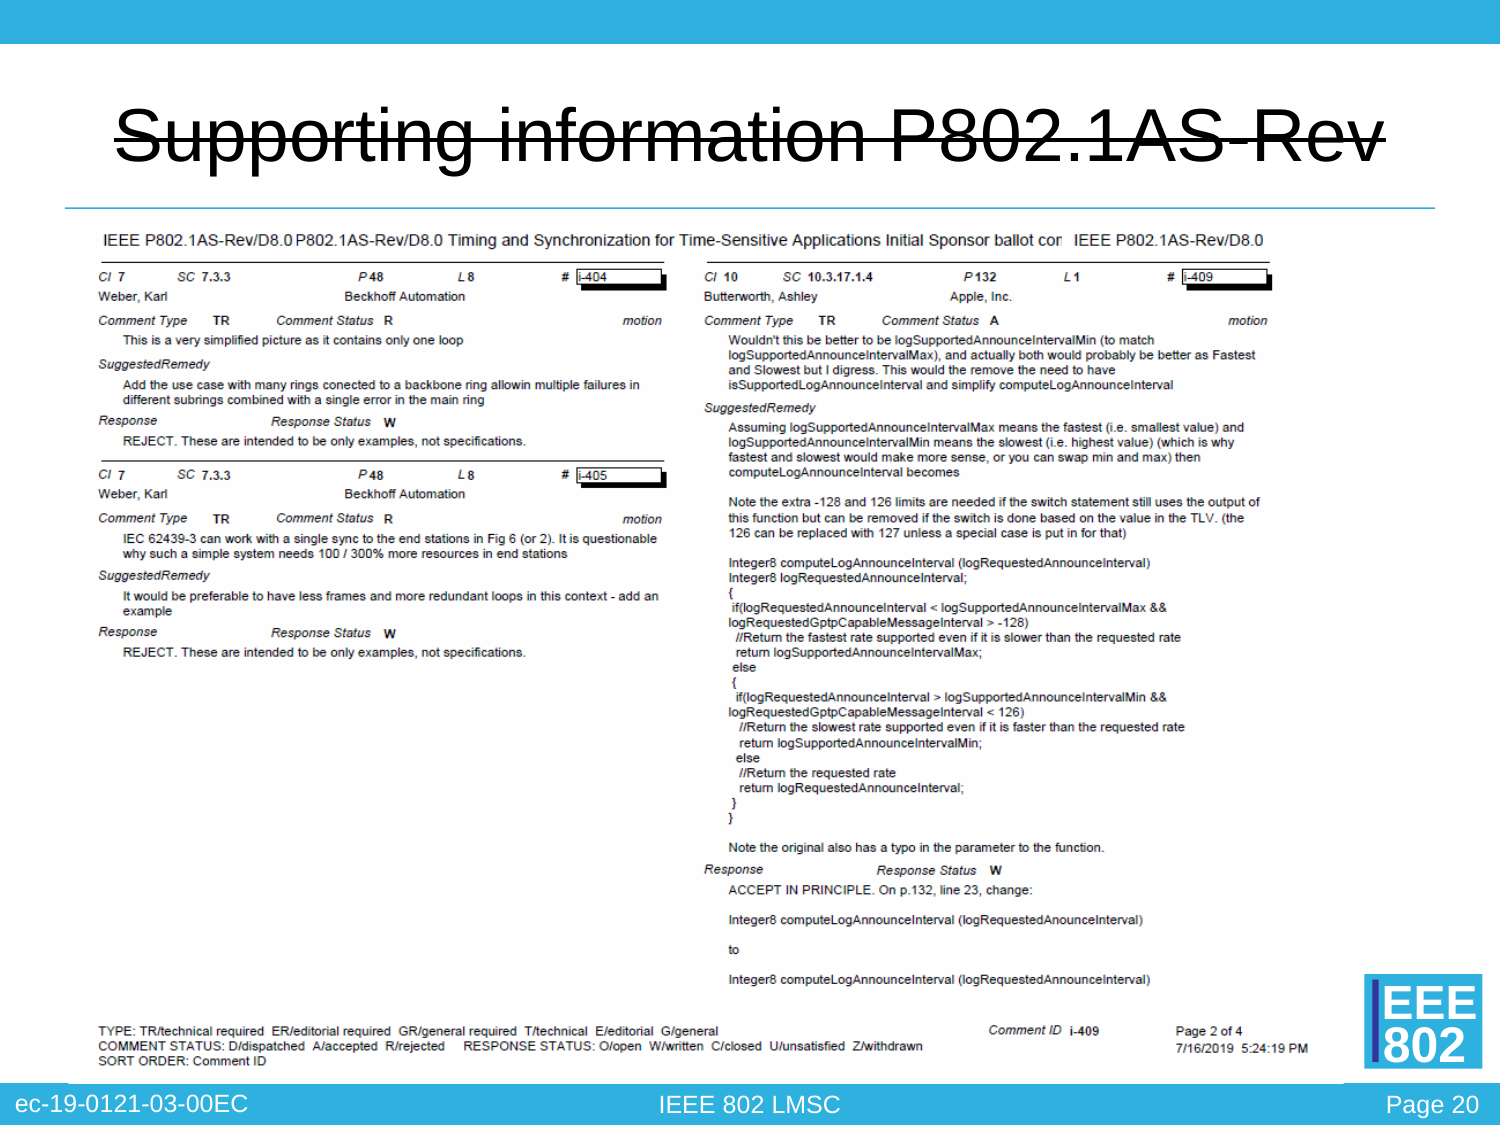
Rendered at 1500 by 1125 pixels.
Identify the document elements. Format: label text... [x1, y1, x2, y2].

title Supporting information P802.1AS-Rev [75, 66, 1425, 197]
picture [68, 224, 1344, 1084]
